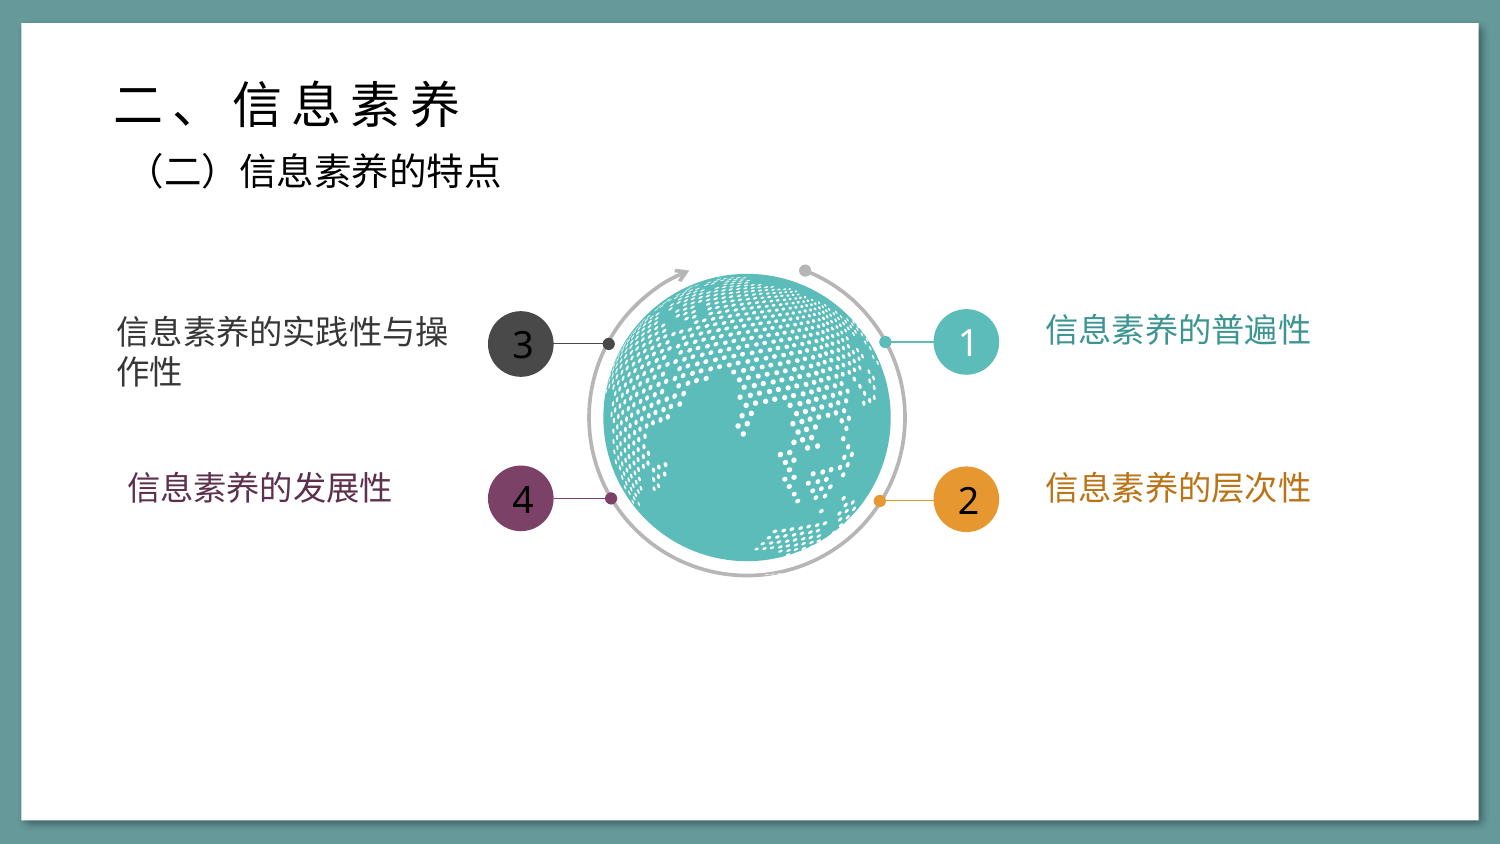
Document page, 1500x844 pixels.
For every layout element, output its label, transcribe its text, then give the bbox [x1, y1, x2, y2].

text_box 信息素养的实践性与操作性 [101, 304, 470, 399]
text_box 2 [933, 466, 1000, 533]
text_box 3 [487, 311, 554, 377]
text_box 信息素养的发展性 [112, 459, 470, 515]
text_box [588, 259, 906, 576]
text_box 1 [933, 309, 1000, 375]
text_box 4 [487, 465, 554, 532]
text_box 二、信息素养 [100, 67, 1026, 141]
text_box 信息素养的普遍性 [1030, 301, 1350, 357]
text_box 信息素养的层次性 [1030, 459, 1344, 515]
text_box （二）信息素养的特点 [112, 140, 517, 201]
